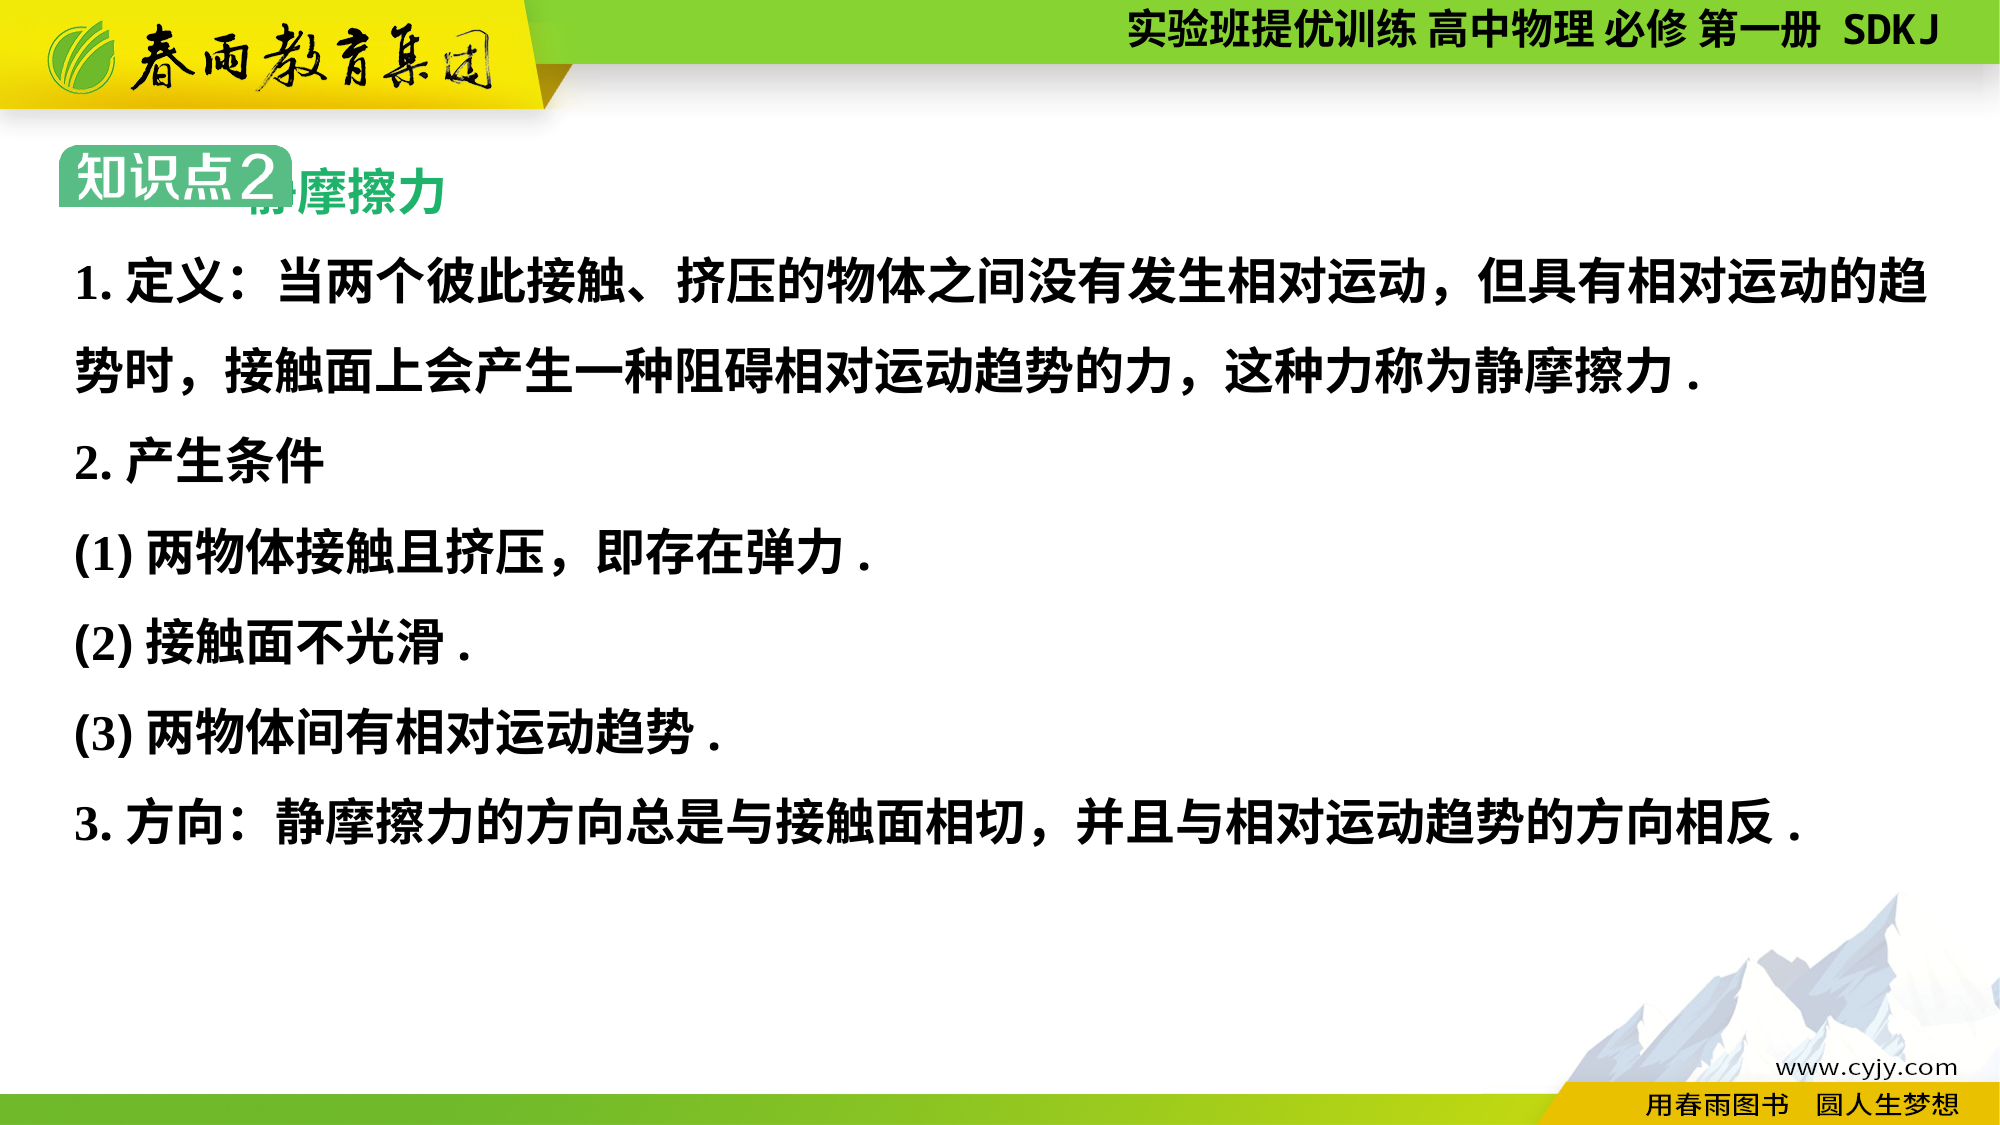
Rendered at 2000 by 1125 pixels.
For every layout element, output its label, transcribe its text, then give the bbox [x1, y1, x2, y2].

picture [0, 0, 2000, 1125]
list 静摩擦力 1.定义：当两个彼此接触、挤压的物体之间没有发生相对运动，但具有相对运动的趋势时，接触面上会产生一种阻碍相对运动趋势的力，这种力称为静摩擦力. 2.产生条件 (1)两物体接触且挤压，即存在弹力. (2)接触面不光滑. (3)两物体间有相对运动趋势. 3.方向：静摩擦力的方向总是与接触面相切，并且与相对运动趋势的方向相反. [59, 122, 1944, 854]
